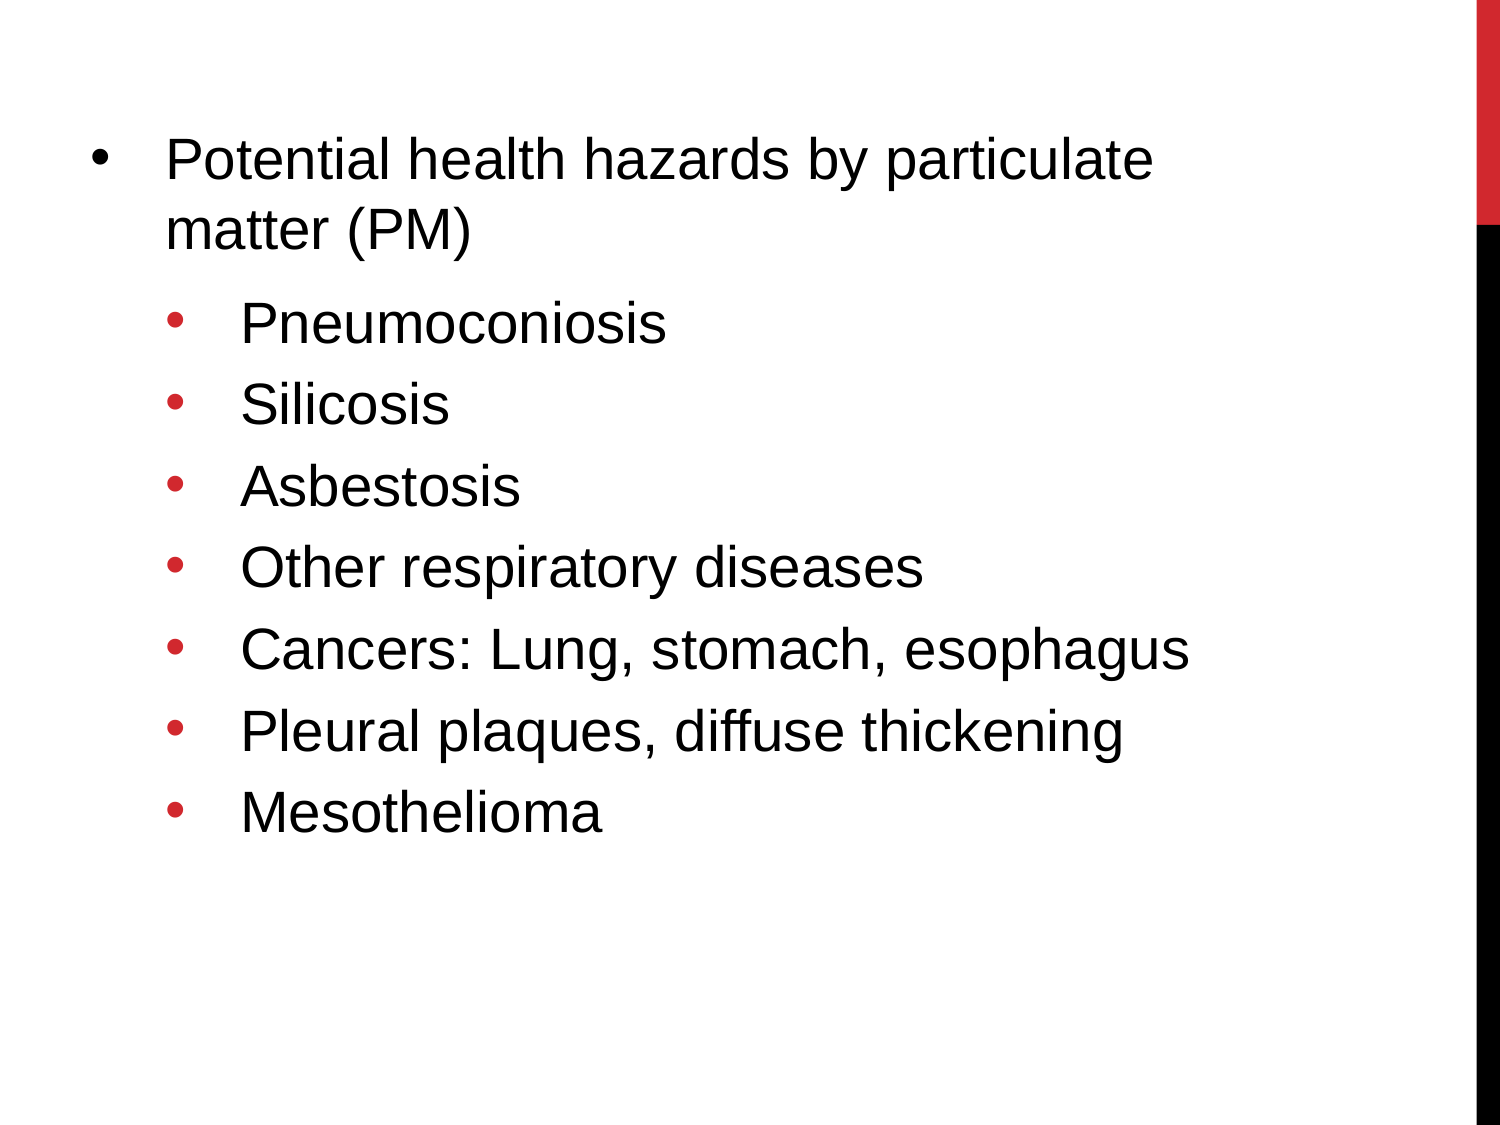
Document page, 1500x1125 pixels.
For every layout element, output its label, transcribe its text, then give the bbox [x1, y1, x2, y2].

list Potential health hazards by particulate matter (PM) Pneumoconiosis Silicosis Asbestosis Other respiratory diseases Cancers: Lung, stomach, esophagus Pleural plaques, diffuse thickening Mesothelioma [75, 113, 1325, 1005]
